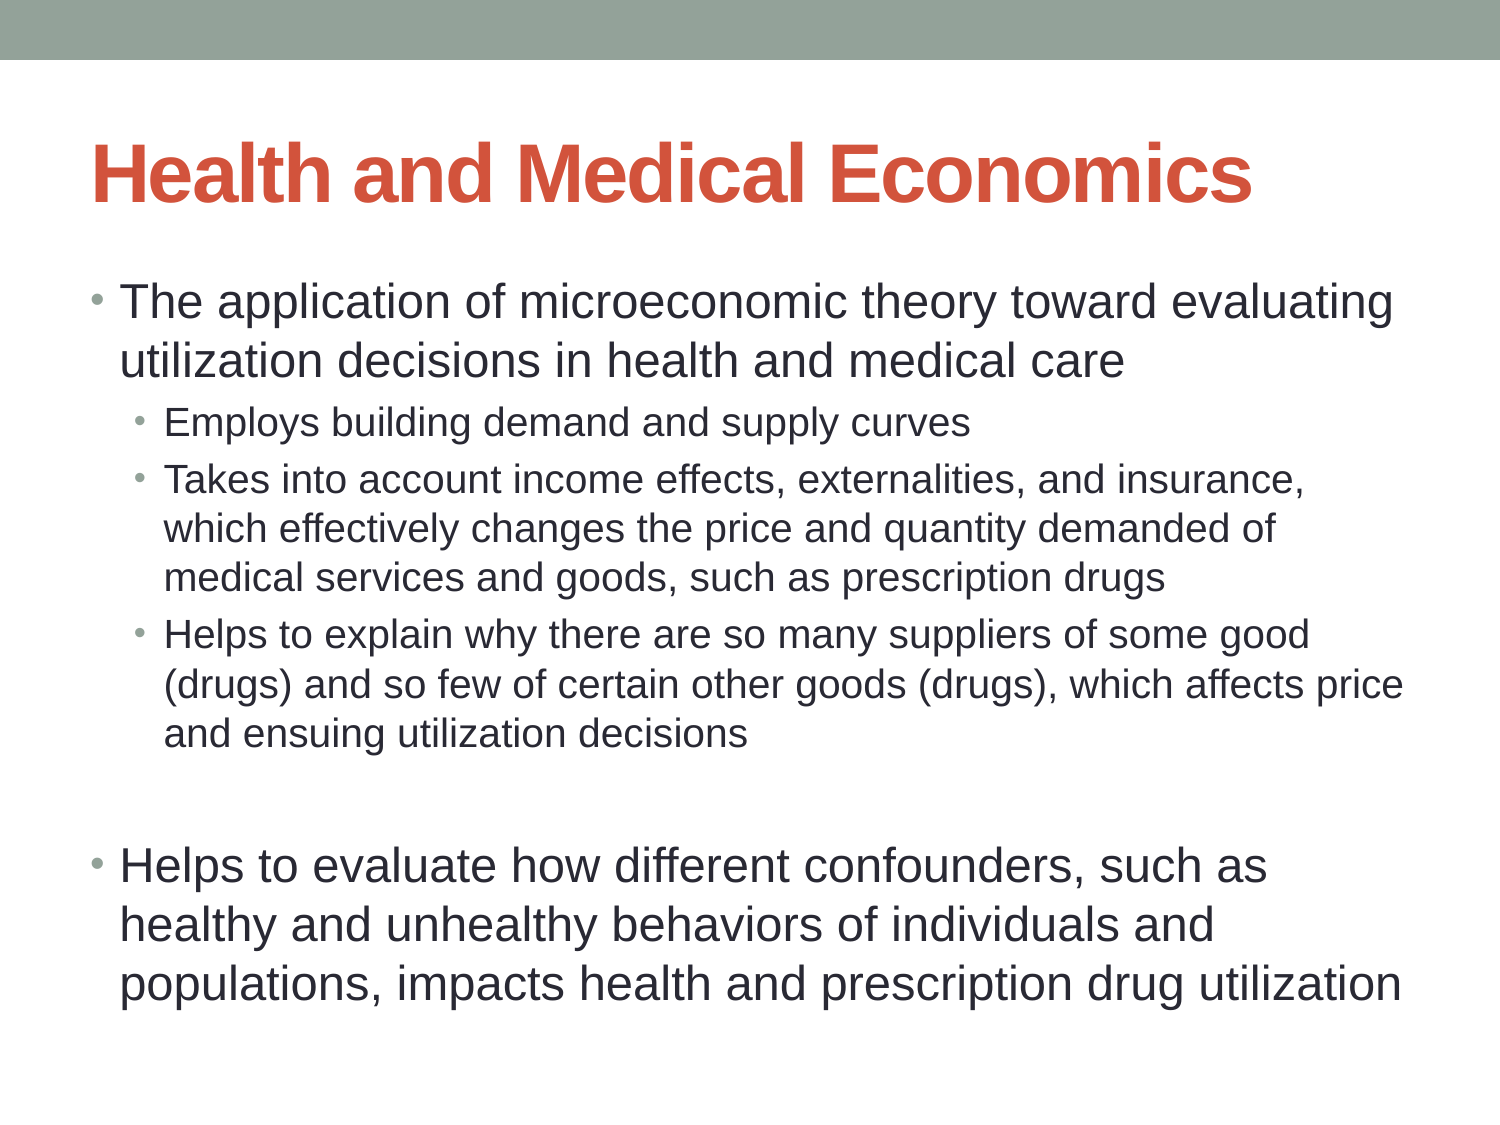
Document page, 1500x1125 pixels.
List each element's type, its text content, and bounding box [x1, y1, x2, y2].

list The application of microeconomic theory toward evaluating utilization decisions in health and medical care Employs building demand and supply curves Takes into account income effects, externalities, and insurance, which effectively changes the price and quantity demanded of medical services and goods, such as prescription drugs Helps to explain why there are so many suppliers of some good (drugs) and so few of certain other goods (drugs), which affects price and ensuing utilization decisions Helps to evaluate how different confounders, such as healthy and unhealthy behaviors of individuals and populations, impacts health and prescription drug utilization [75, 262, 1425, 1063]
title Health and Medical Economics [75, 87, 1425, 250]
